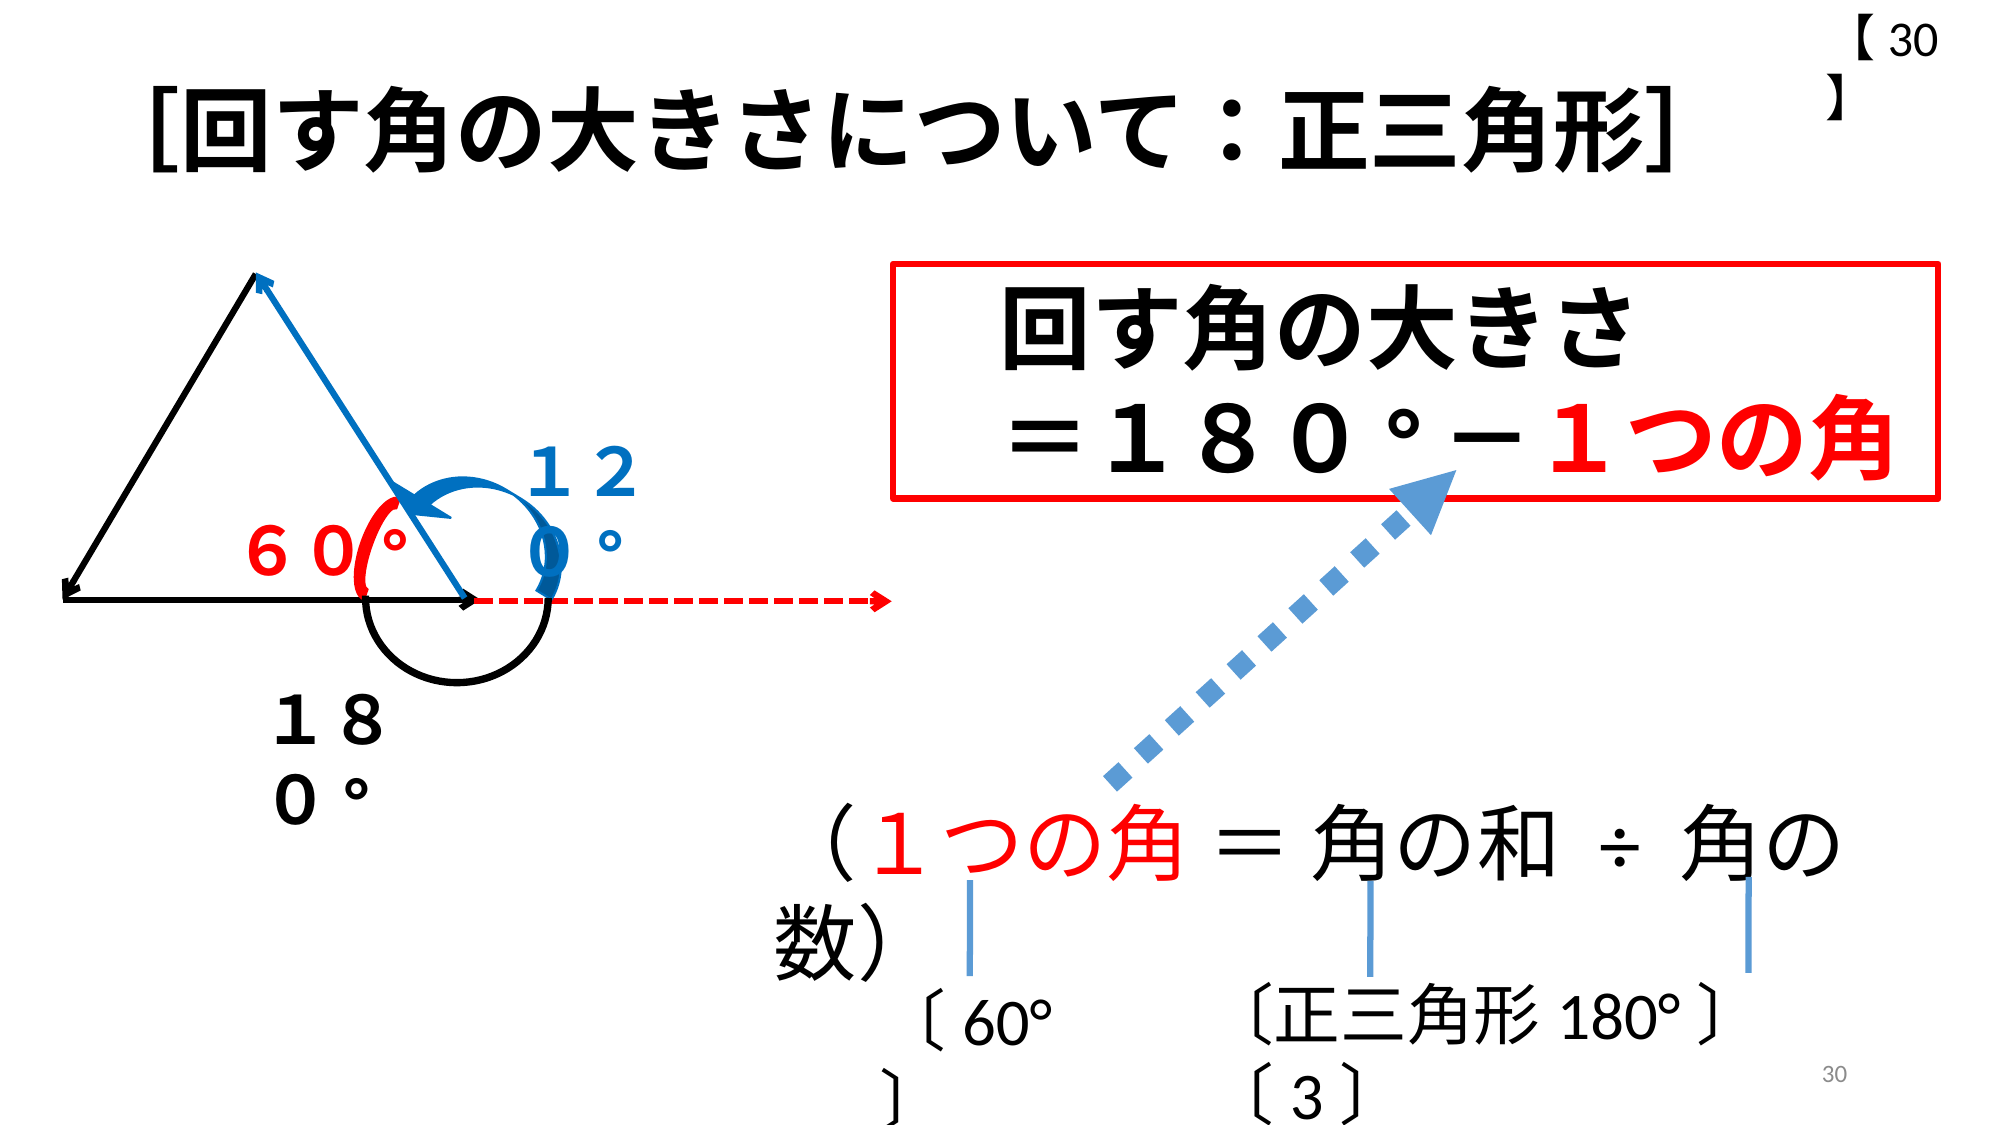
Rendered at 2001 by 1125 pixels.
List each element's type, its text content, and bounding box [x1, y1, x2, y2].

text_box [485, 602, 552, 683]
text_box [361, 600, 417, 670]
text_box 【30】 [1811, 0, 2000, 134]
text_box 〔正三角形180°〕〔3〕 [1192, 965, 1890, 1125]
text_box 〔60°〕 [864, 971, 1124, 1125]
text_box （１つの角 ＝ 角の和 ÷ 角の数） [759, 783, 1983, 999]
text_box 回す角の大きさ ＝１８０°－１つの角 [892, 263, 1939, 499]
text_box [1109, 470, 1457, 784]
text_box １８０° [247, 670, 485, 846]
text_box [465, 476, 501, 492]
text_box ［回す角の大きさについて：正三角形］ [74, 65, 1768, 190]
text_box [62, 273, 256, 600]
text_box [255, 272, 465, 599]
text_box １２０° [501, 422, 745, 597]
